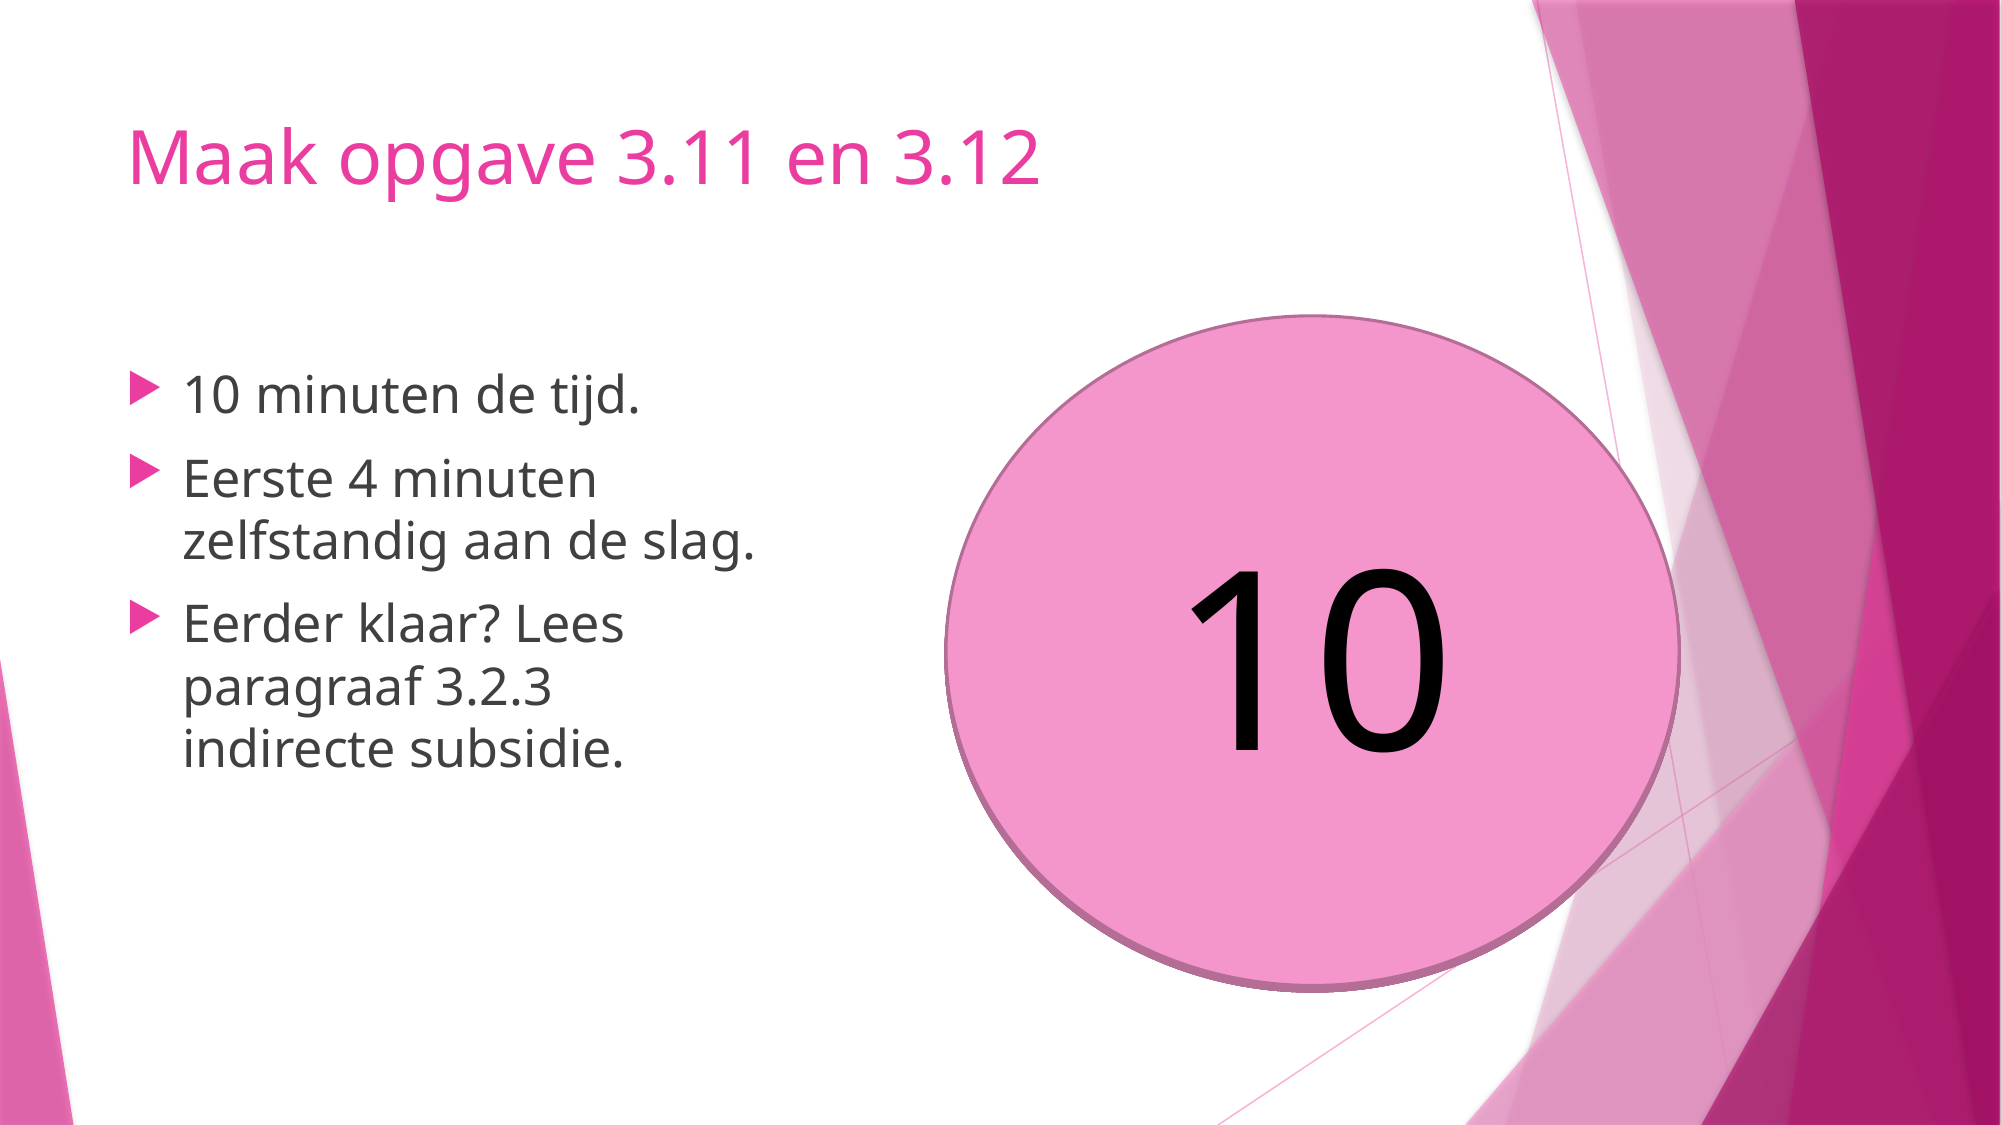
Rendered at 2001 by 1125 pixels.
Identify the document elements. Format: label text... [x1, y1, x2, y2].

text_box 9 [958, 742, 1668, 990]
list 10 minuten de tijd. Eerste 4 minuten zelfstandig aan de slag. Eerder klaar? Lees paragraaf 3.2.3 indirecte subsidie. [111, 354, 774, 992]
title Maak opgave 3.11 en 3.12 [111, 101, 1522, 319]
text_box 10 [944, 314, 1681, 988]
text_box 7 [961, 748, 1667, 993]
